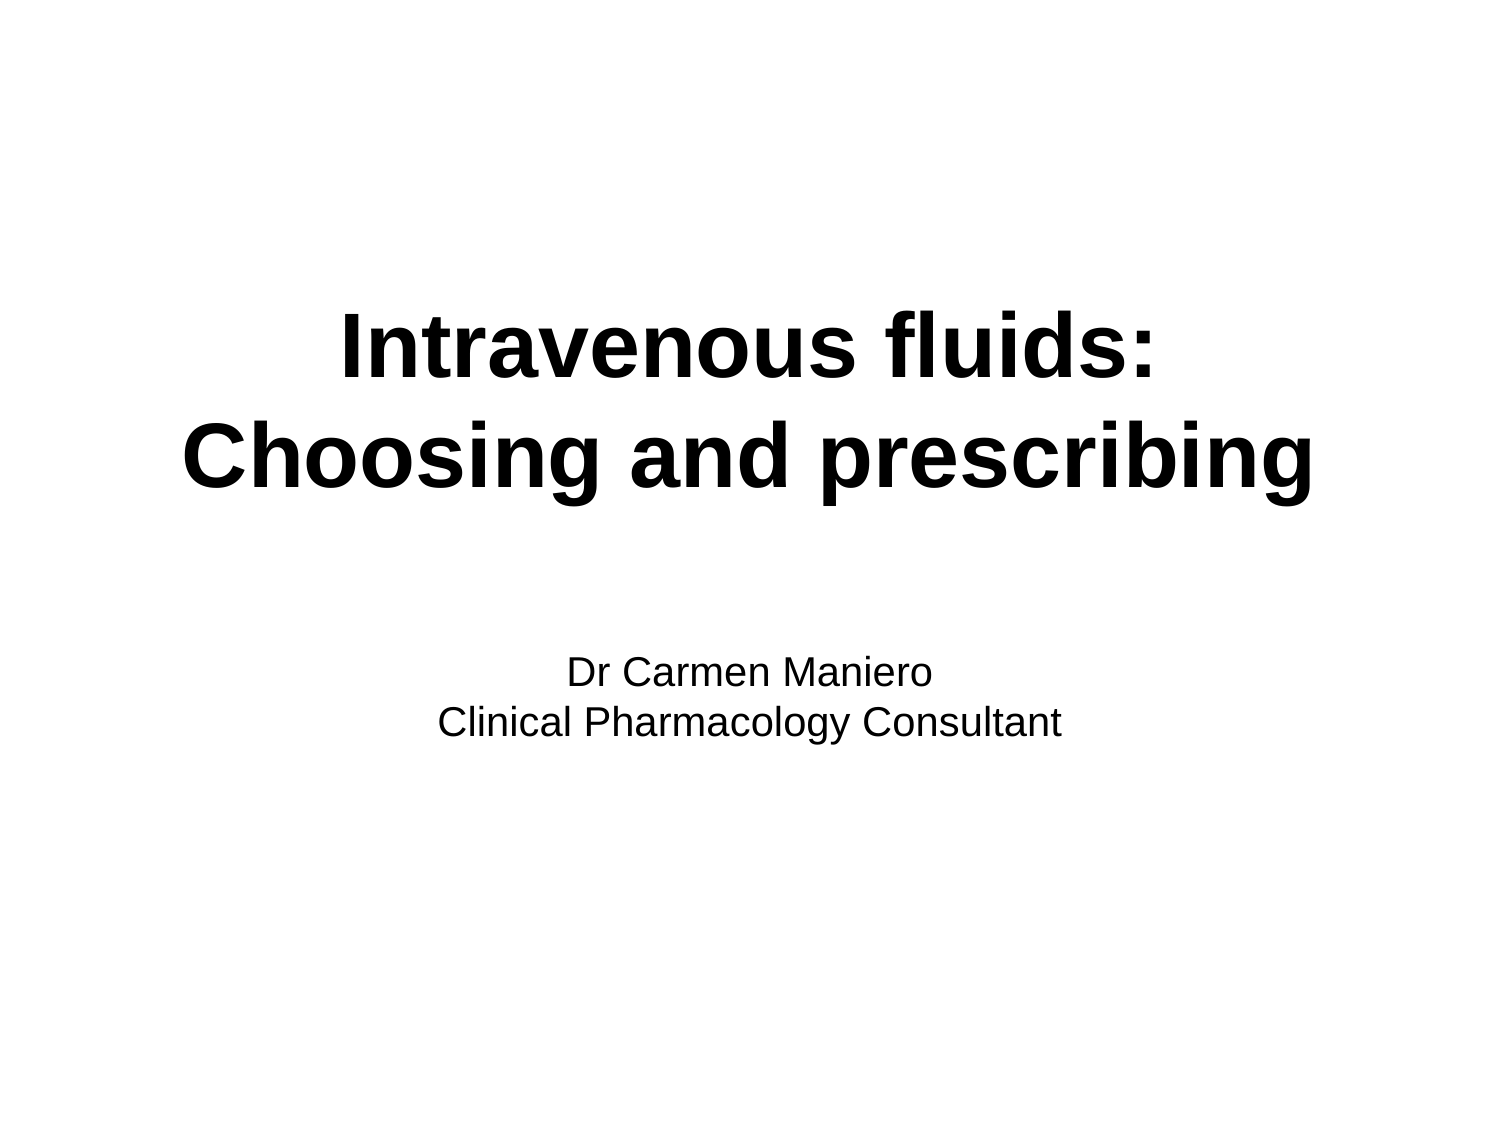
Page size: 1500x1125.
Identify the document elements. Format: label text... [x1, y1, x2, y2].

subtitle Dr Carmen Maniero Clinical Pharmacology Consultant [225, 637, 1275, 925]
title Intravenous fluids: Choosing and prescribing [112, 278, 1388, 521]
